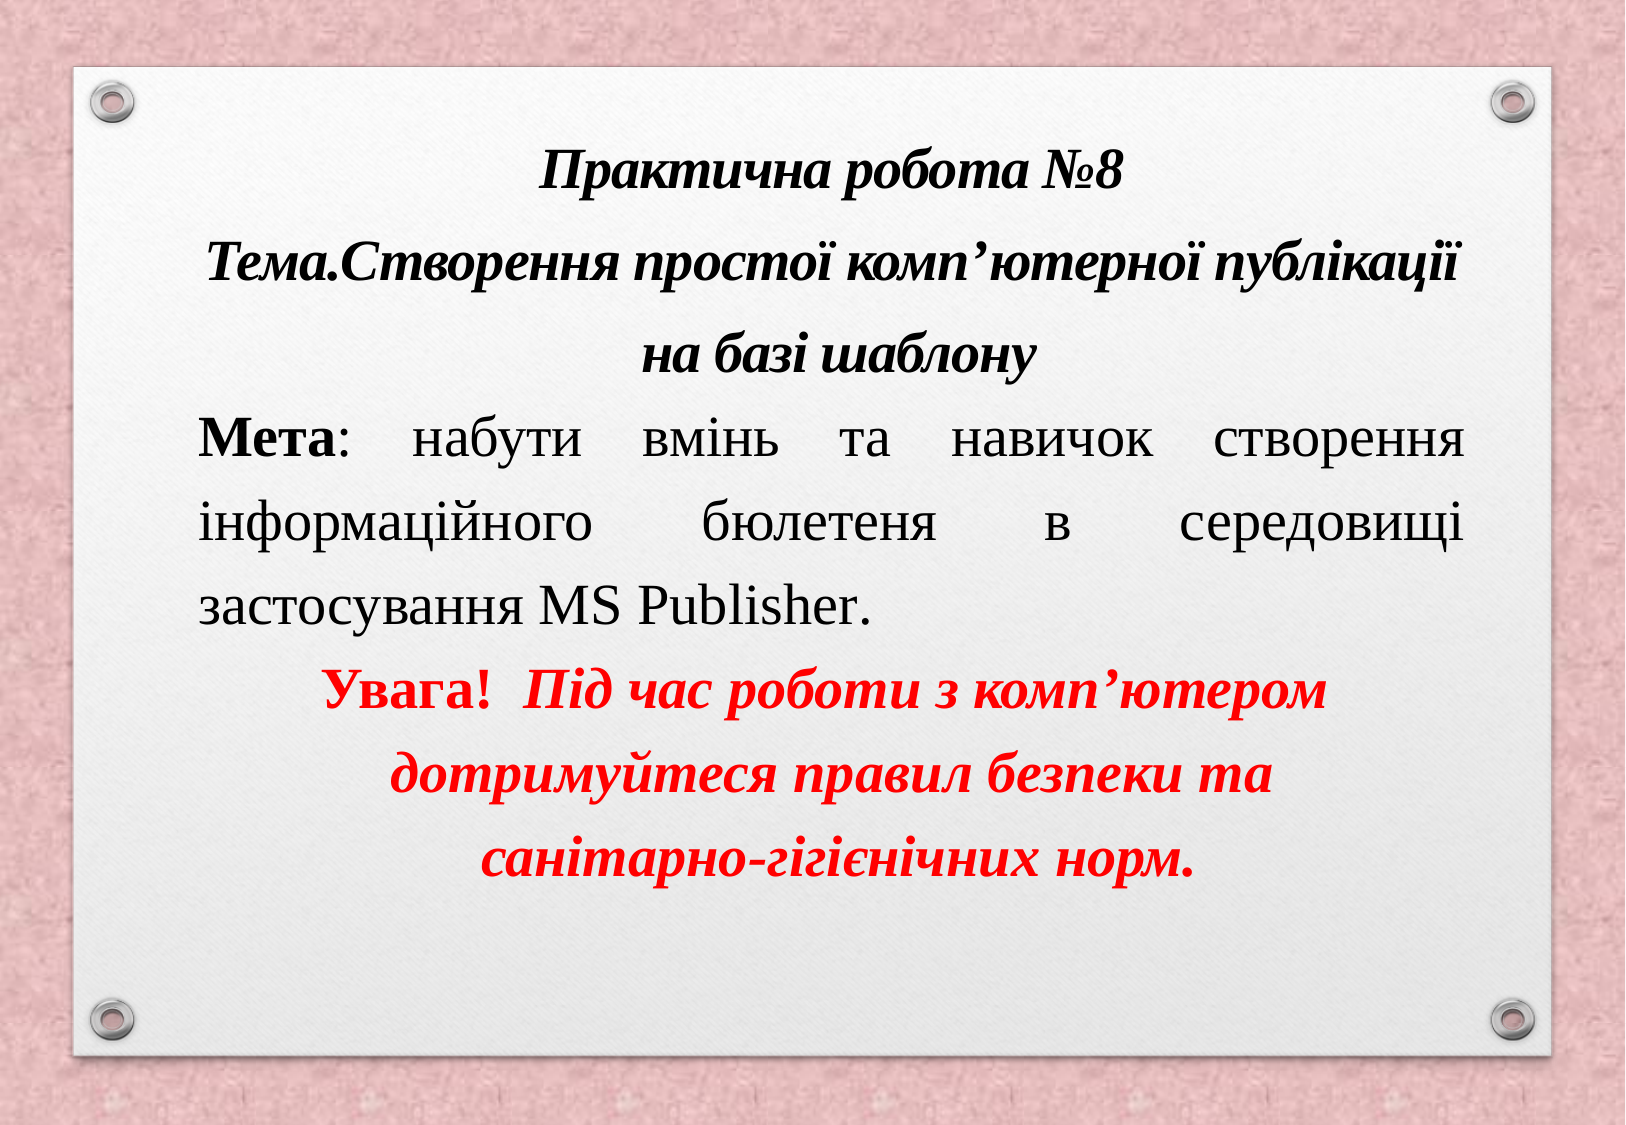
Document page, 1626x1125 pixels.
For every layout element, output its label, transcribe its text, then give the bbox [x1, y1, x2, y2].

picture [0, 0, 1626, 1125]
text_box Практична робота №8 Тема.Створення простої комп’ютерної публікації на базі шаблону Мета: набути вмінь та навичок створення інформаційного бюлетеня в середовищі застосування MS Publisher. Увага! Під час роботи з комп’ютером дотримуйтеся правил безпеки та санітарно-гігієнічних норм. [108, 157, 1485, 980]
